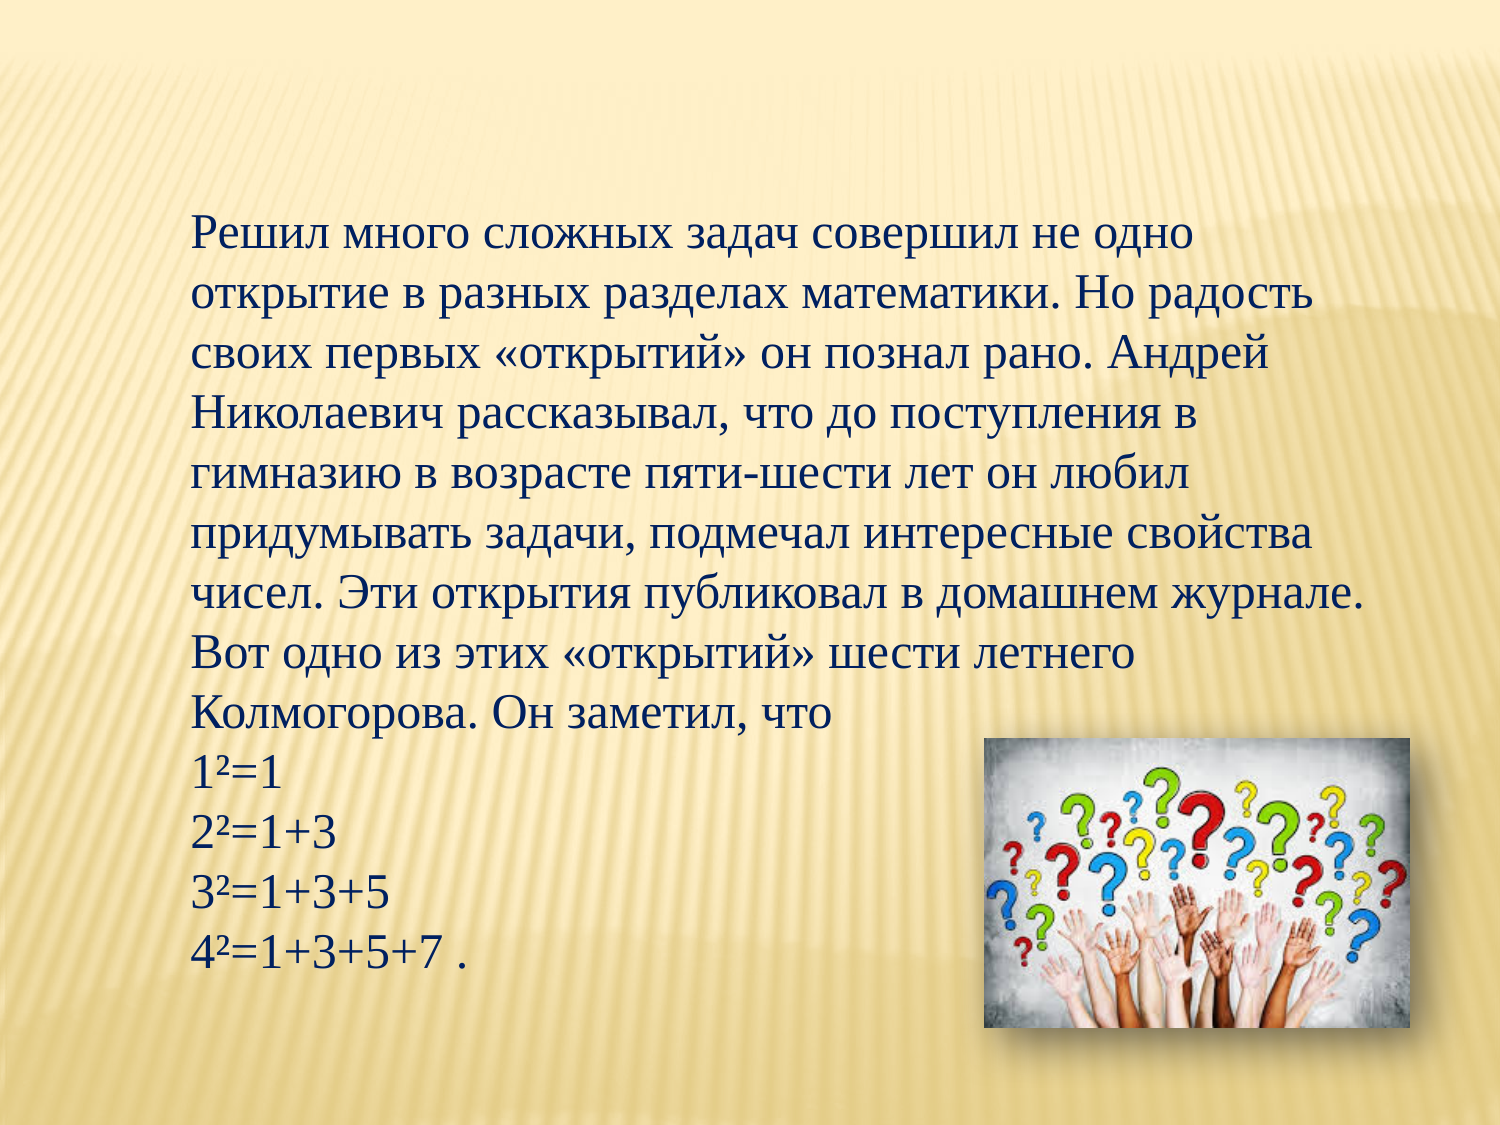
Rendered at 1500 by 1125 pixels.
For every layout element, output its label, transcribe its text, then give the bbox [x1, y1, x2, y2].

picture [984, 737, 1410, 1028]
text_box Решил много сложных задач совершил не одно открытие в разных разделах математики. Но радость своих первых «открытий» он познал рано. Андрей Николаевич рассказывал, что до поступления в гимназию в возрасте пяти-шести лет он любил придумывать задачи, подмечал интересные свойства чисел. Эти открытия публиковал в домашнем журнале. Вот одно из этих «открытий» шести летнего Колмогорова. Он заметил, что 1²=1 2²=1+3 3²=1+3+5 4²=1+3+5+7 . [175, 191, 1395, 1047]
